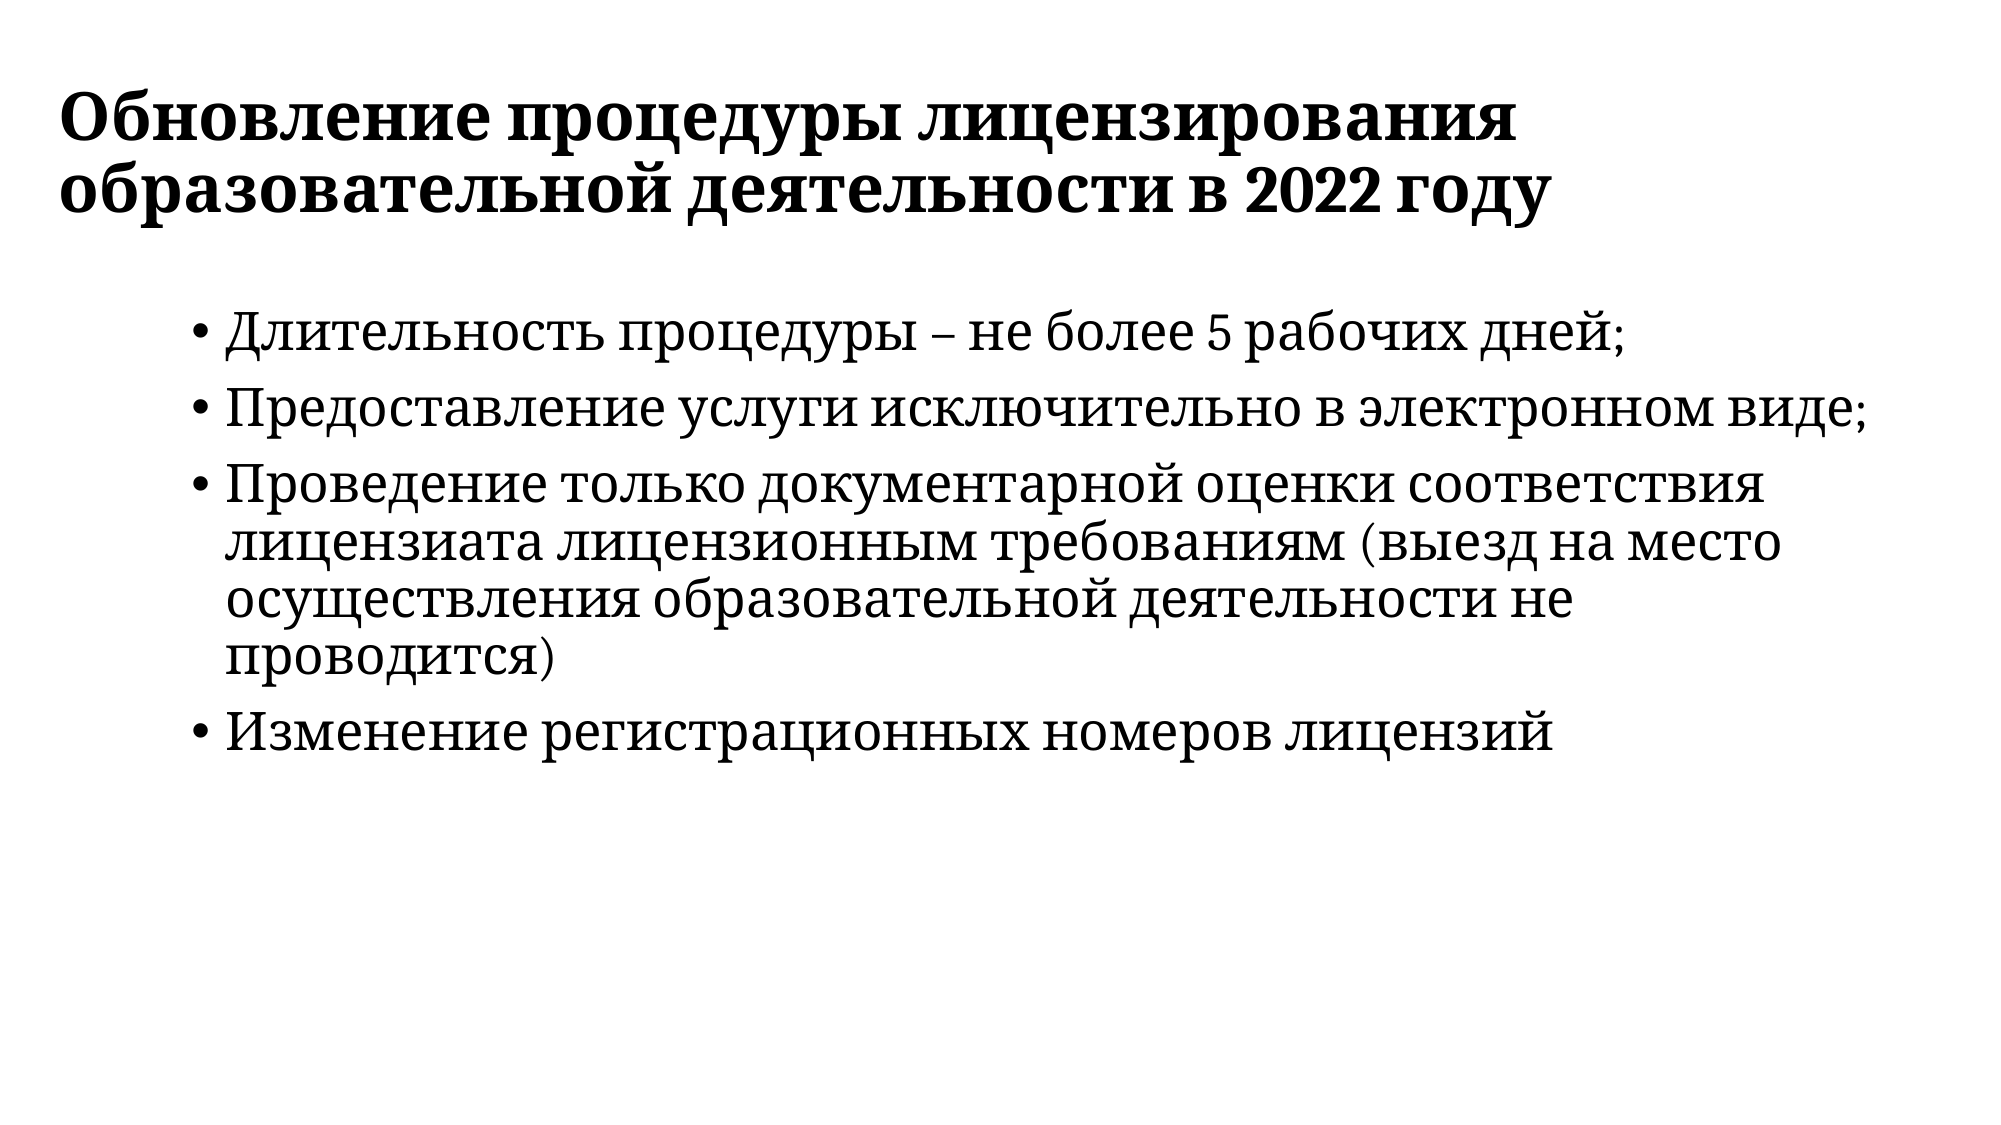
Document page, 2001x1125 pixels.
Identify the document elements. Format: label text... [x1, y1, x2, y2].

text_box Обновление процедуры лицензирования образовательной деятельности в 2022 году [43, 45, 1769, 264]
text_box Длительность процедуры – не более 5 рабочих дней; Предоставление услуги исключительно в электронном виде; Проведение только документарной оценки соответствия лицензиата лицензионным требованиям (выезд на место осуществления образовательной деятельности не проводится) Изменение регистрационных номеров лицензий [176, 297, 1902, 816]
